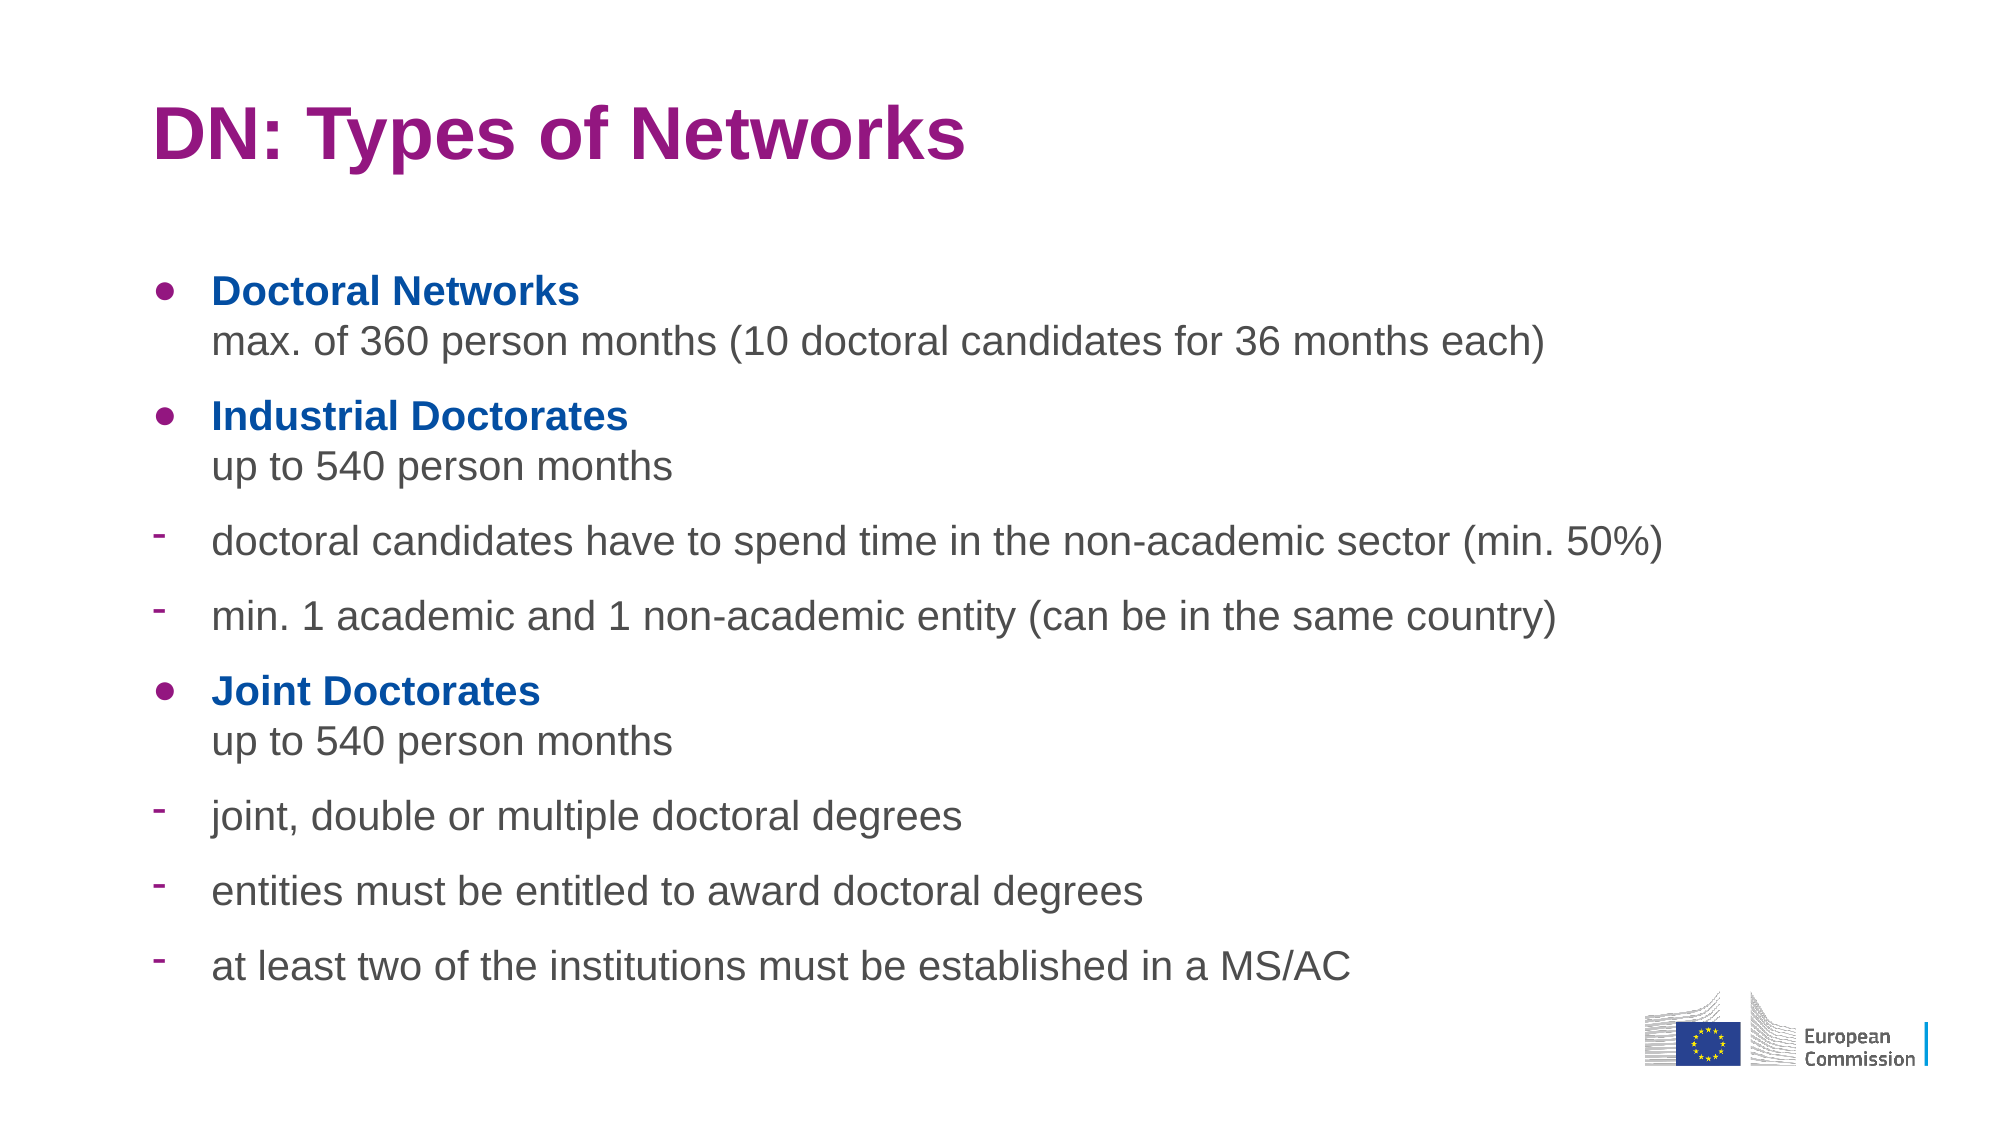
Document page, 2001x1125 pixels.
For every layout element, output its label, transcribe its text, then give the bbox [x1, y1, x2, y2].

picture [1645, 991, 1928, 1066]
list Doctoral Networks max. of 360 person months (10 doctoral candidates for 36 months each) Industrial Doctorates up to 540 person months doctoral candidates have to spend time in the non-academic sector (min. 50%) min. 1 academic and 1 non-academic entity (can be in the same country) Joint Doctorates up to 540 person months joint, double or multiple doctoral degrees entities must be entitled to award doctoral degrees at least two of the institutions must be established in a MS/AC [137, 256, 2000, 911]
title DN: Types of Networks [137, 76, 1863, 176]
